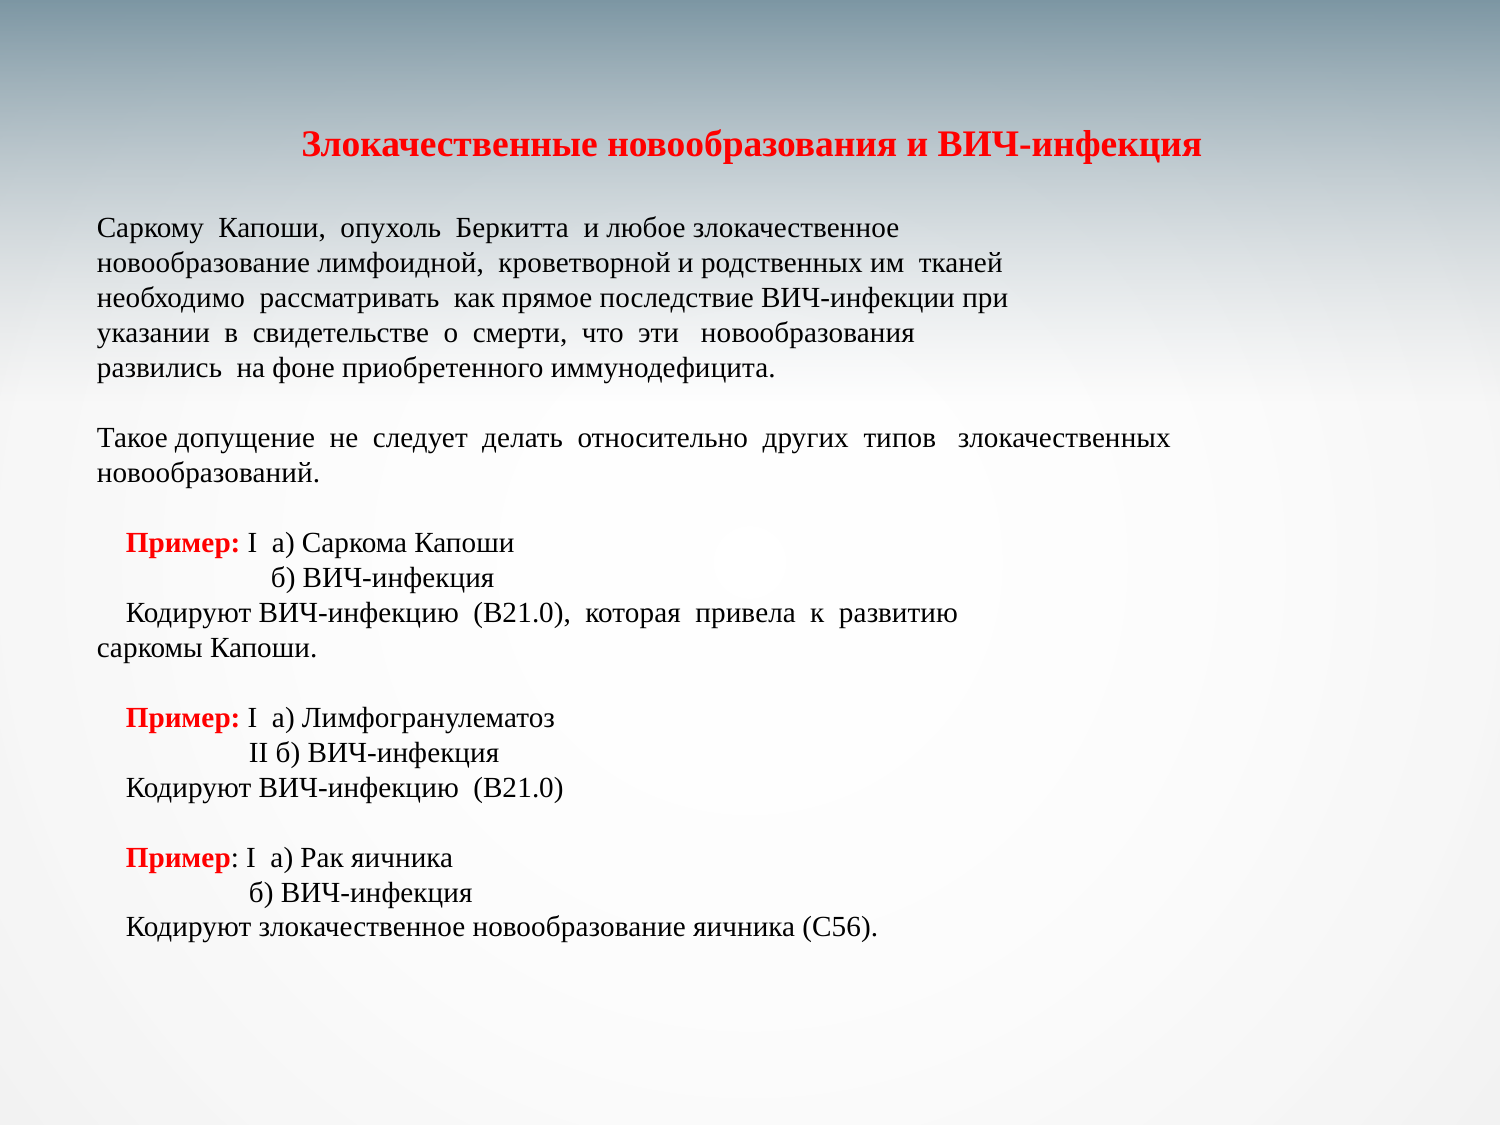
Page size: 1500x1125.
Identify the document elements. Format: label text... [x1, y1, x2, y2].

text_box Злокачественные новообразования и ВИЧ-инфекция Саркому Капоши, опухоль Беркитта и любое злокачественное новообразование лимфоидной, кроветворной и родственных им тканей необходимо рассматривать как прямое последствие ВИЧ-инфекции при указании в свидетельстве о смерти, что эти новообразования развились на фоне приобретенного иммунодефицита. Такое допущение не следует делать относительно других типов злокачественных новообразований. Пример: I а) Саркома Капоши б) ВИЧ-инфекция Кодируют ВИЧ-инфекцию (В21.0), которая привела к развитию саркомы Капоши. Пример: I а) Лимфогранулематоз II б) ВИЧ-инфекция Кодируют ВИЧ-инфекцию (В21.0) Пример: I а) Рак яичника б) ВИЧ-инфекция Кодируют злокачественное новообразование яичника (С56). [60, 66, 1444, 951]
